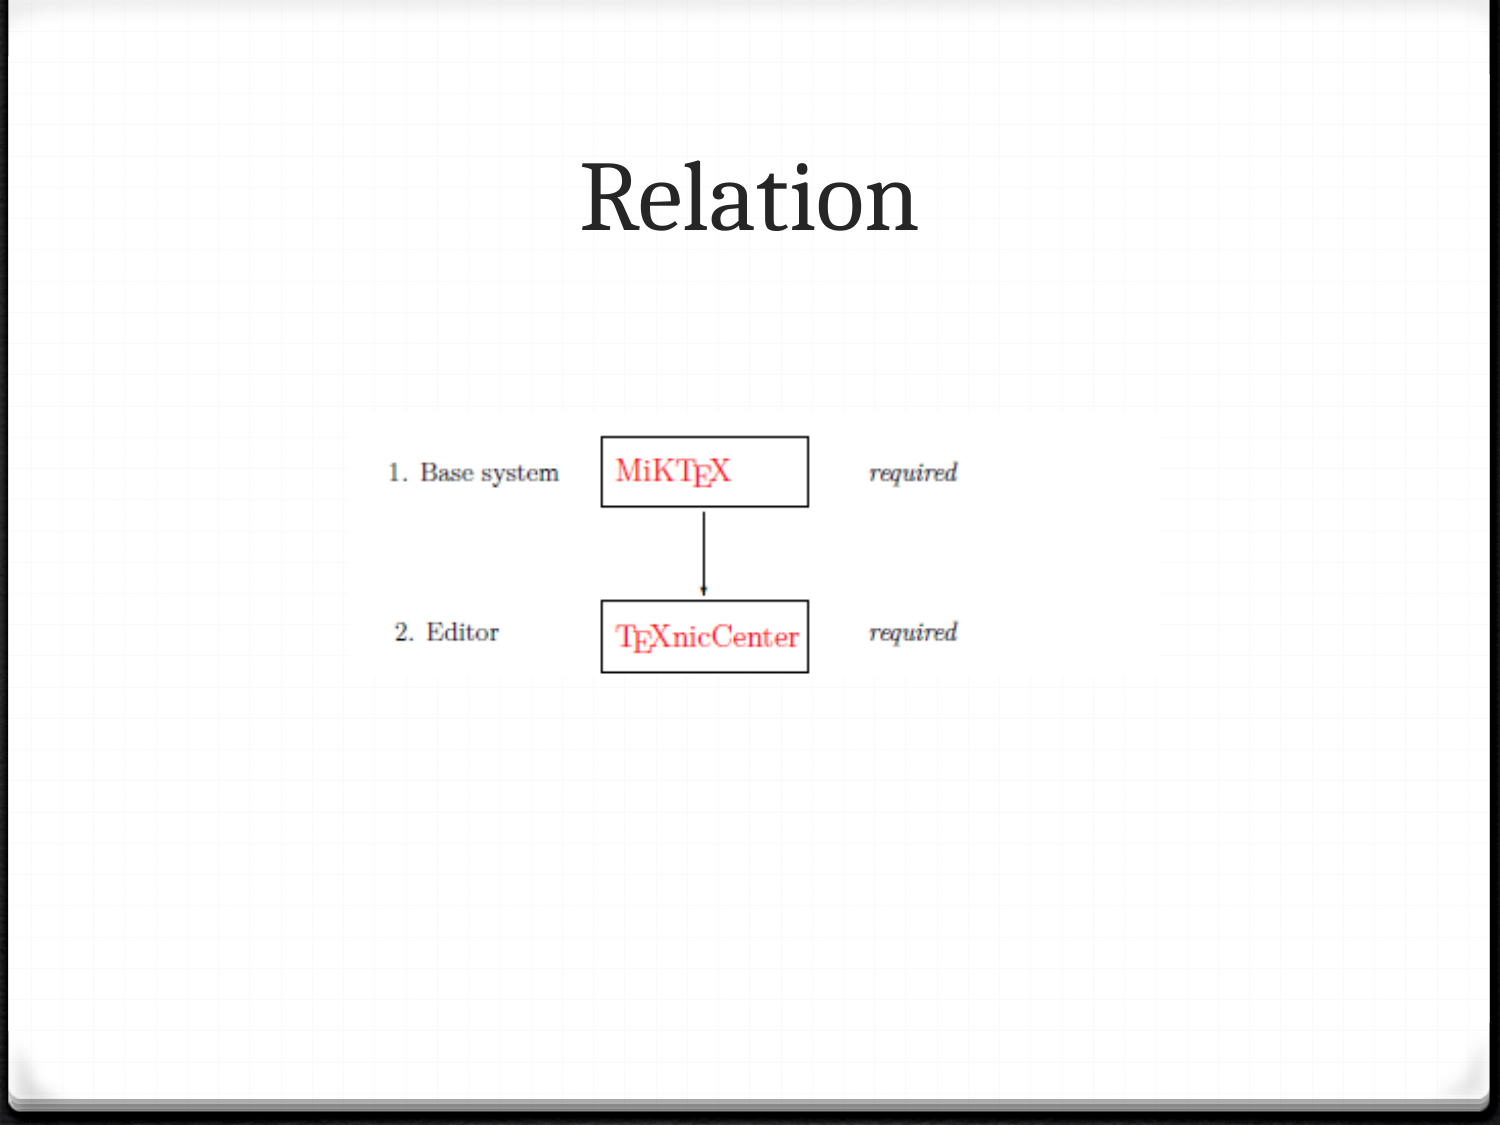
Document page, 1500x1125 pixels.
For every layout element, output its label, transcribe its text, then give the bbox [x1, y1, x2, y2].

title Relation [90, 71, 1410, 309]
picture [0, 0, 1500, 1125]
